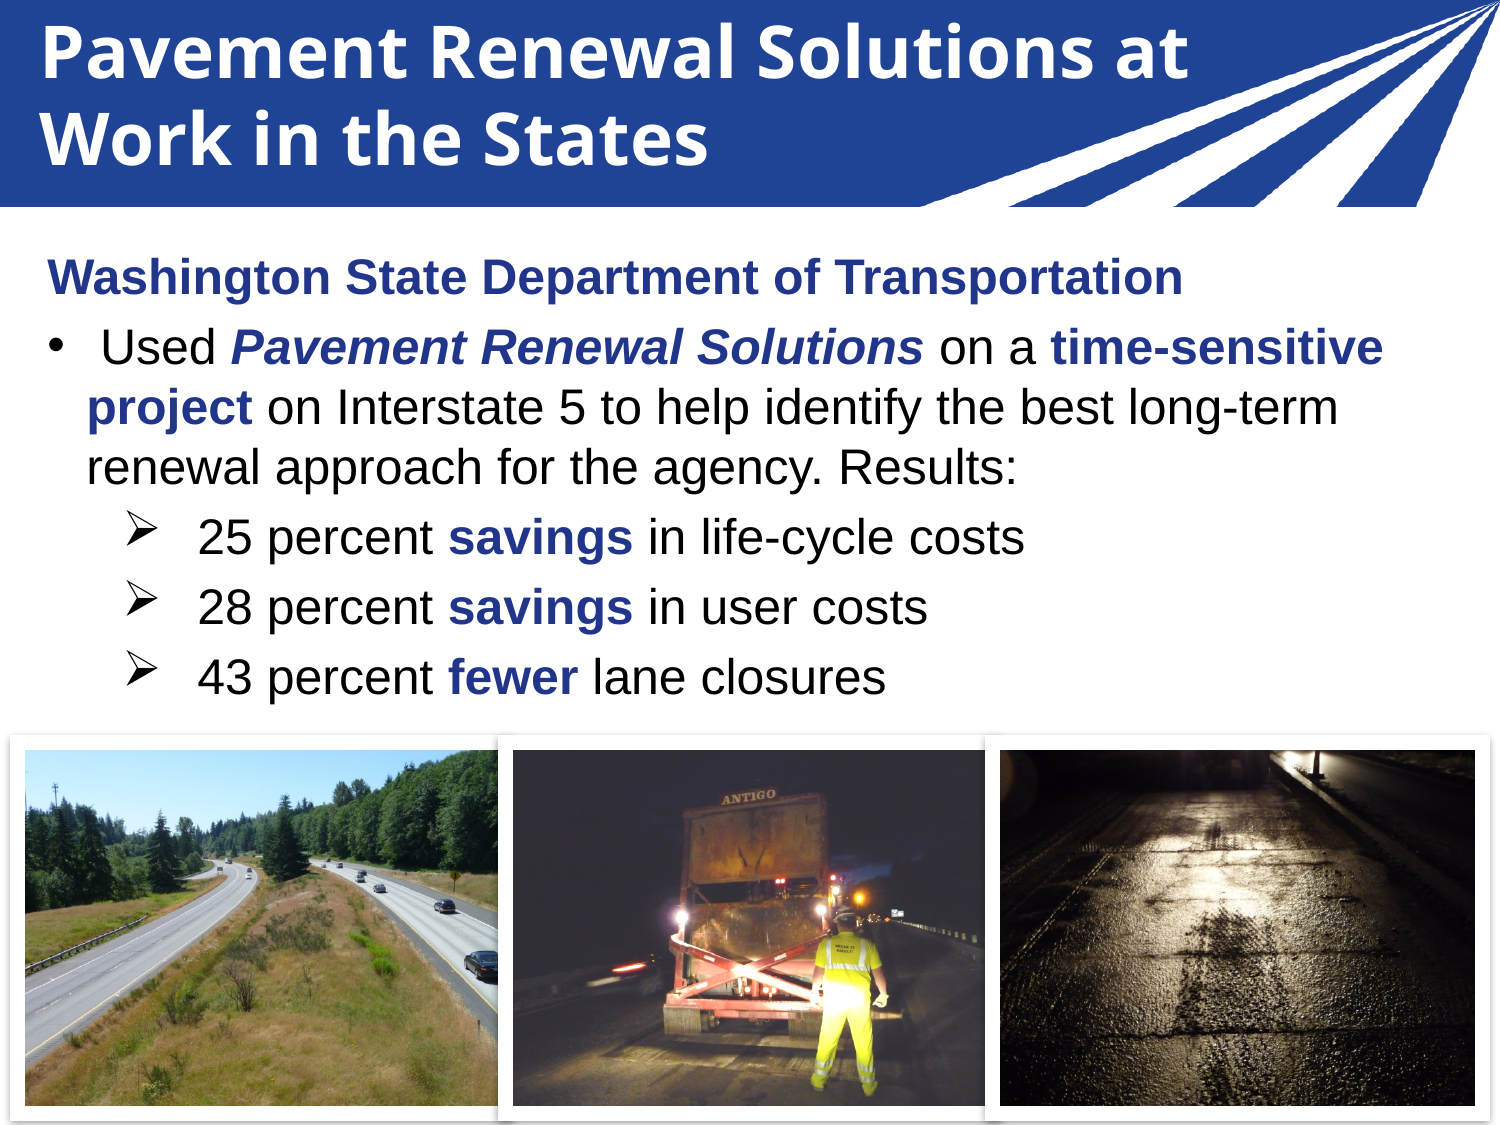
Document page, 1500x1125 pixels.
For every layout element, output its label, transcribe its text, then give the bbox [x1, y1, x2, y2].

picture [512, 749, 988, 1107]
picture [999, 749, 1476, 1107]
list Washington State Department of Transportation Used Pavement Renewal Solutions on a time-sensitive project on Interstate 5 to help identify the best long-term renewal approach for the agency. Results: 25 percent savings in life-cycle costs 28 percent savings in user costs 43 percent fewer lane closures [32, 236, 1472, 733]
picture [0, 0, 1500, 207]
title Pavement Renewal Solutions at Work in the States [24, 33, 1230, 152]
picture [24, 749, 501, 1107]
